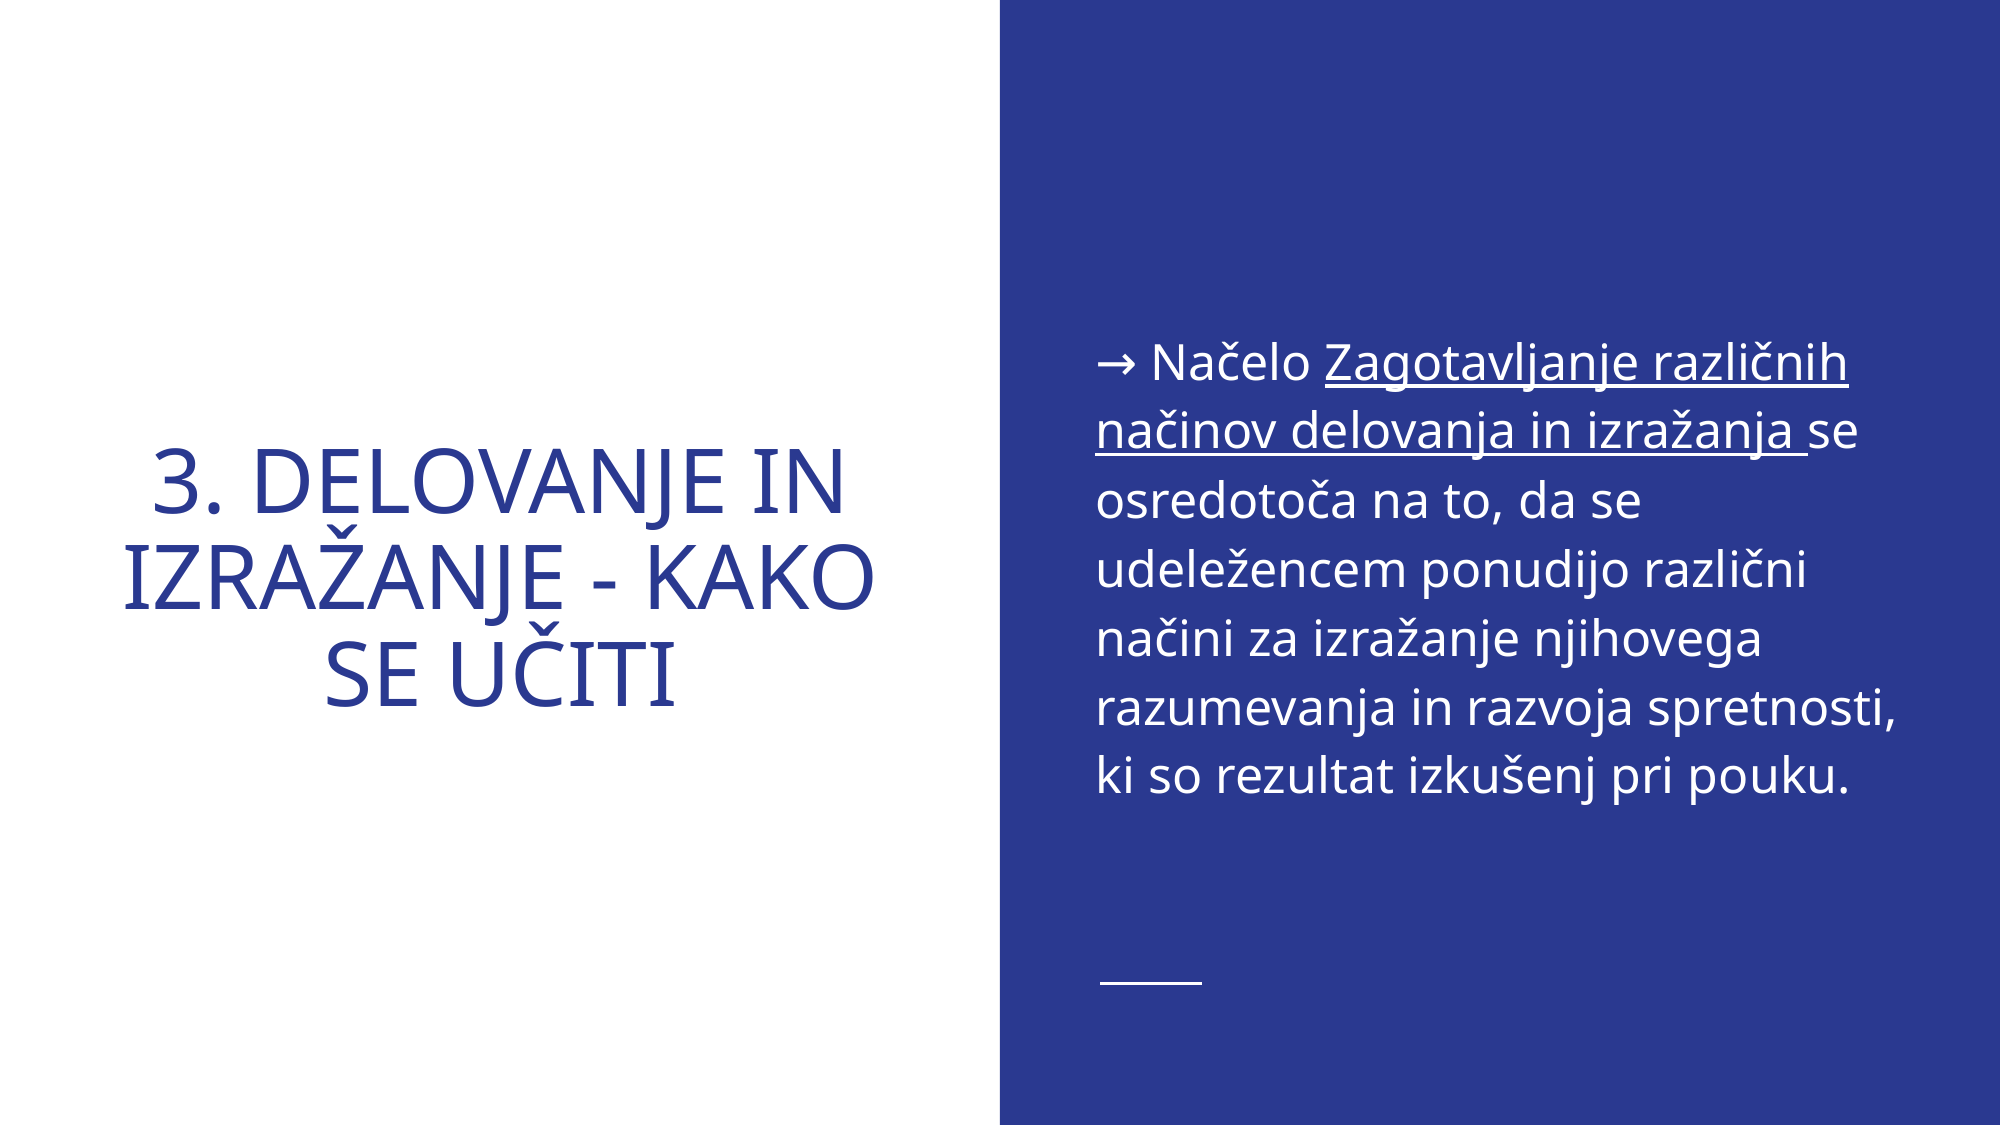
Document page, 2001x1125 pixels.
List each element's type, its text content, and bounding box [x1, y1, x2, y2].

list → Načelo Zagotavljanje različnih načinov delovanja in izražanja se osredotoča na to, da se udeležencem ponudijo različni načini za izražanje njihovega razumevanja in razvoja spretnosti, ki so rezultat izkušenj pri pouku. [1080, 158, 1920, 967]
title 3. DELOVANJE IN IZRAŽANJE - KAKO SE UČITI [58, 391, 943, 734]
